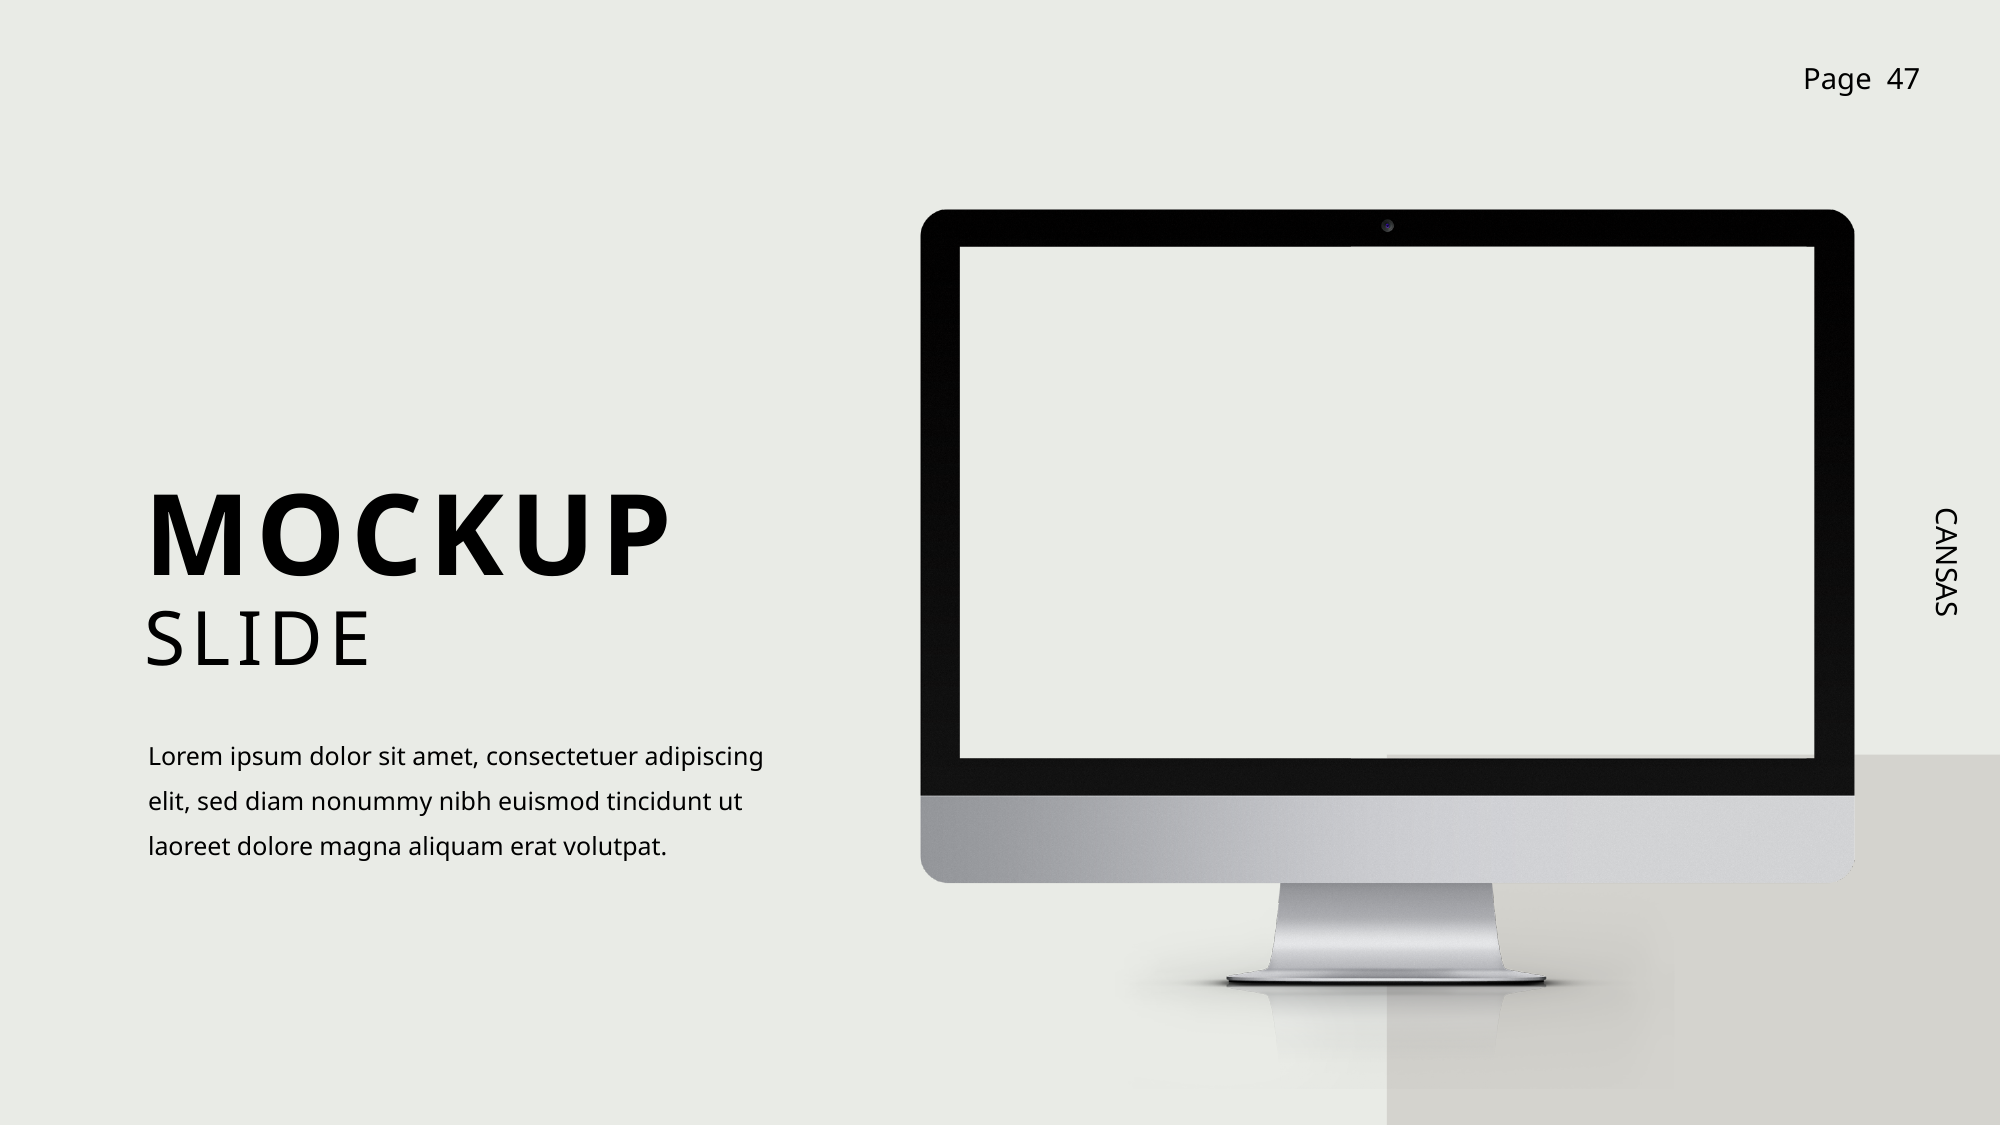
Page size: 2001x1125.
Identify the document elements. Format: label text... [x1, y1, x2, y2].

picture [895, 187, 1879, 1089]
text_box MOCKUP [129, 455, 895, 606]
text_box SLIDE [129, 606, 895, 689]
text_box [1386, 754, 2000, 1125]
text_box Lorem ipsum dolor sit amet, consectetuer adipiscing elit, sed diam nonummy nibh euismod tincidunt ut laoreet dolore magna aliquam erat volutpat. [133, 718, 817, 868]
